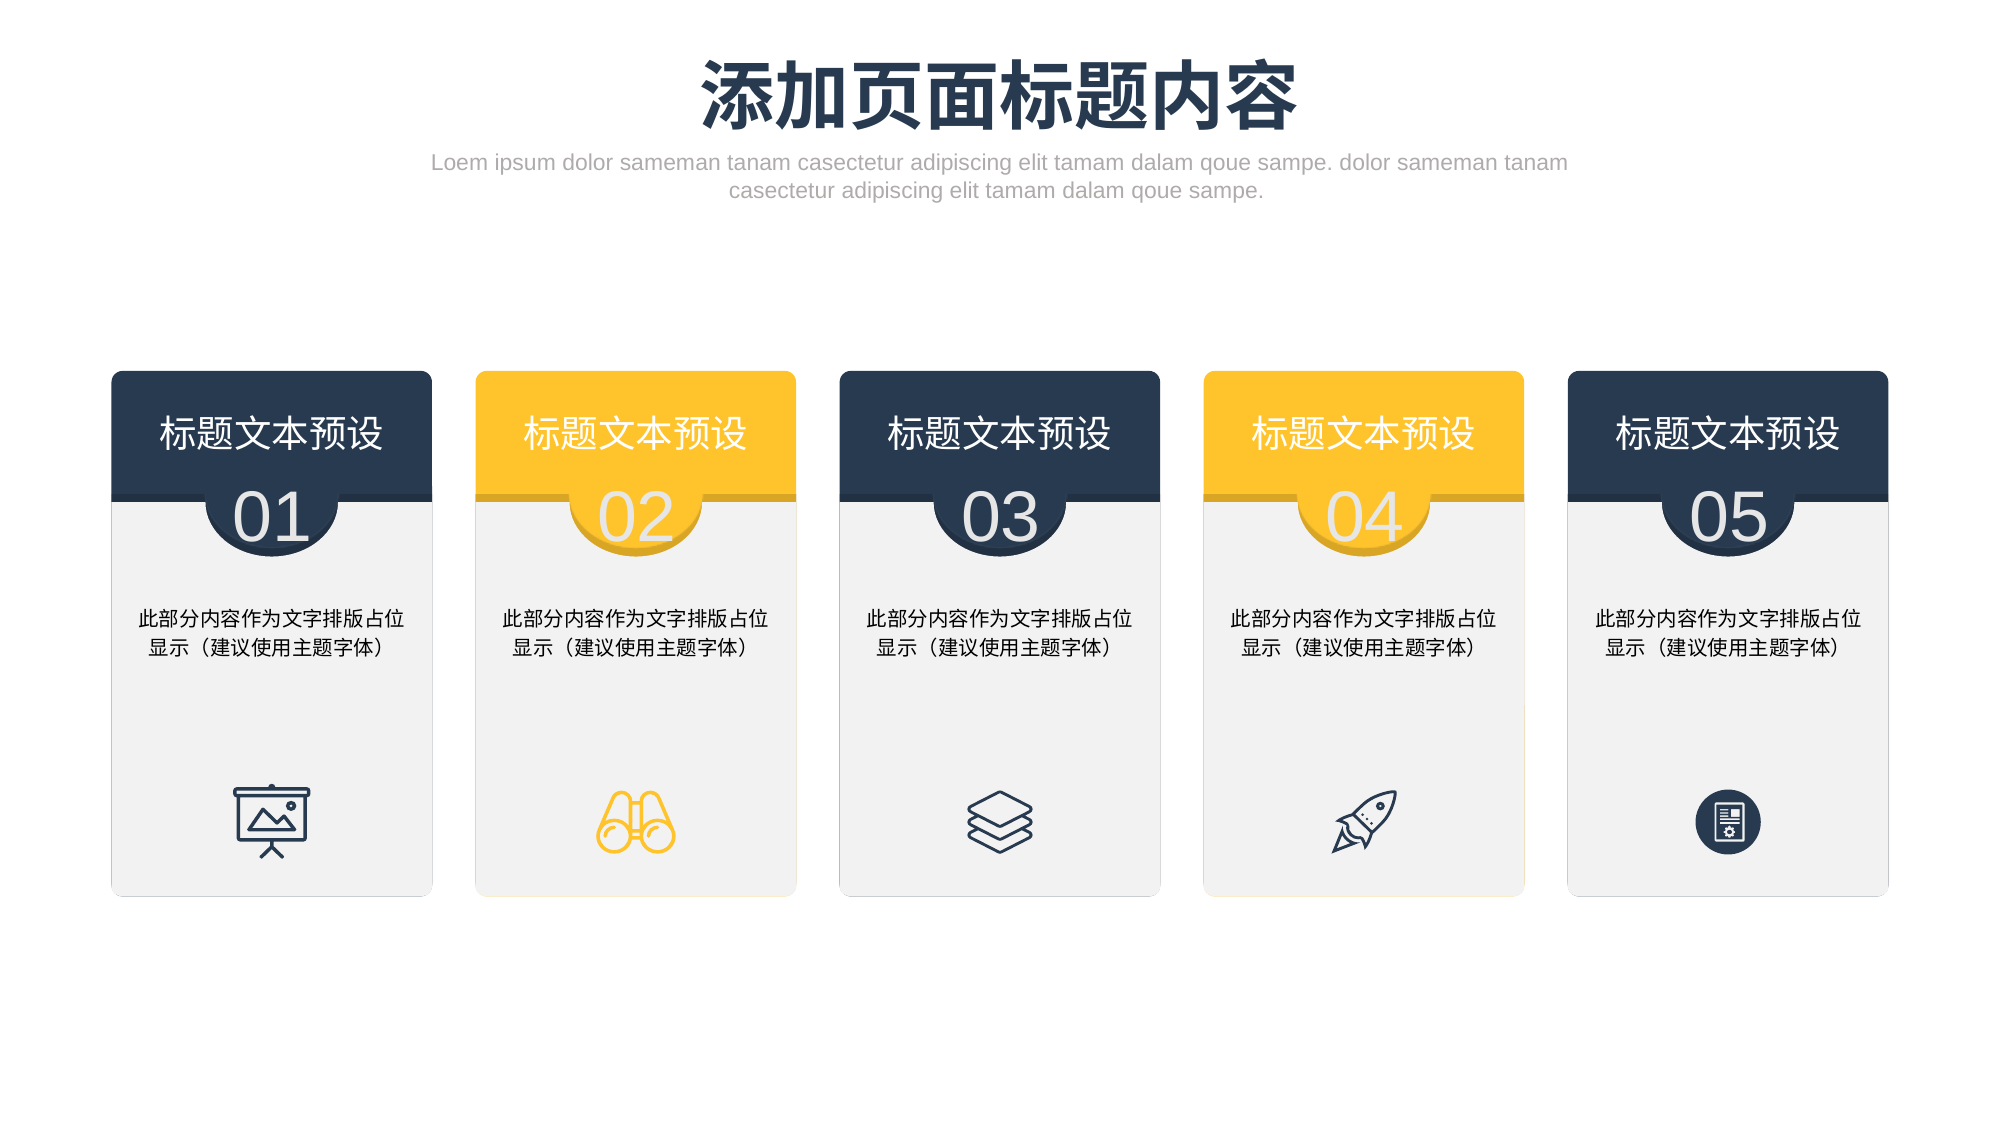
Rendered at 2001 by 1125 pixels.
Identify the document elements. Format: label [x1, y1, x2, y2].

text_box [1203, 370, 1525, 897]
text_box [111, 370, 433, 897]
text_box [1567, 370, 1889, 897]
text_box [839, 370, 1161, 897]
text_box [475, 370, 797, 897]
